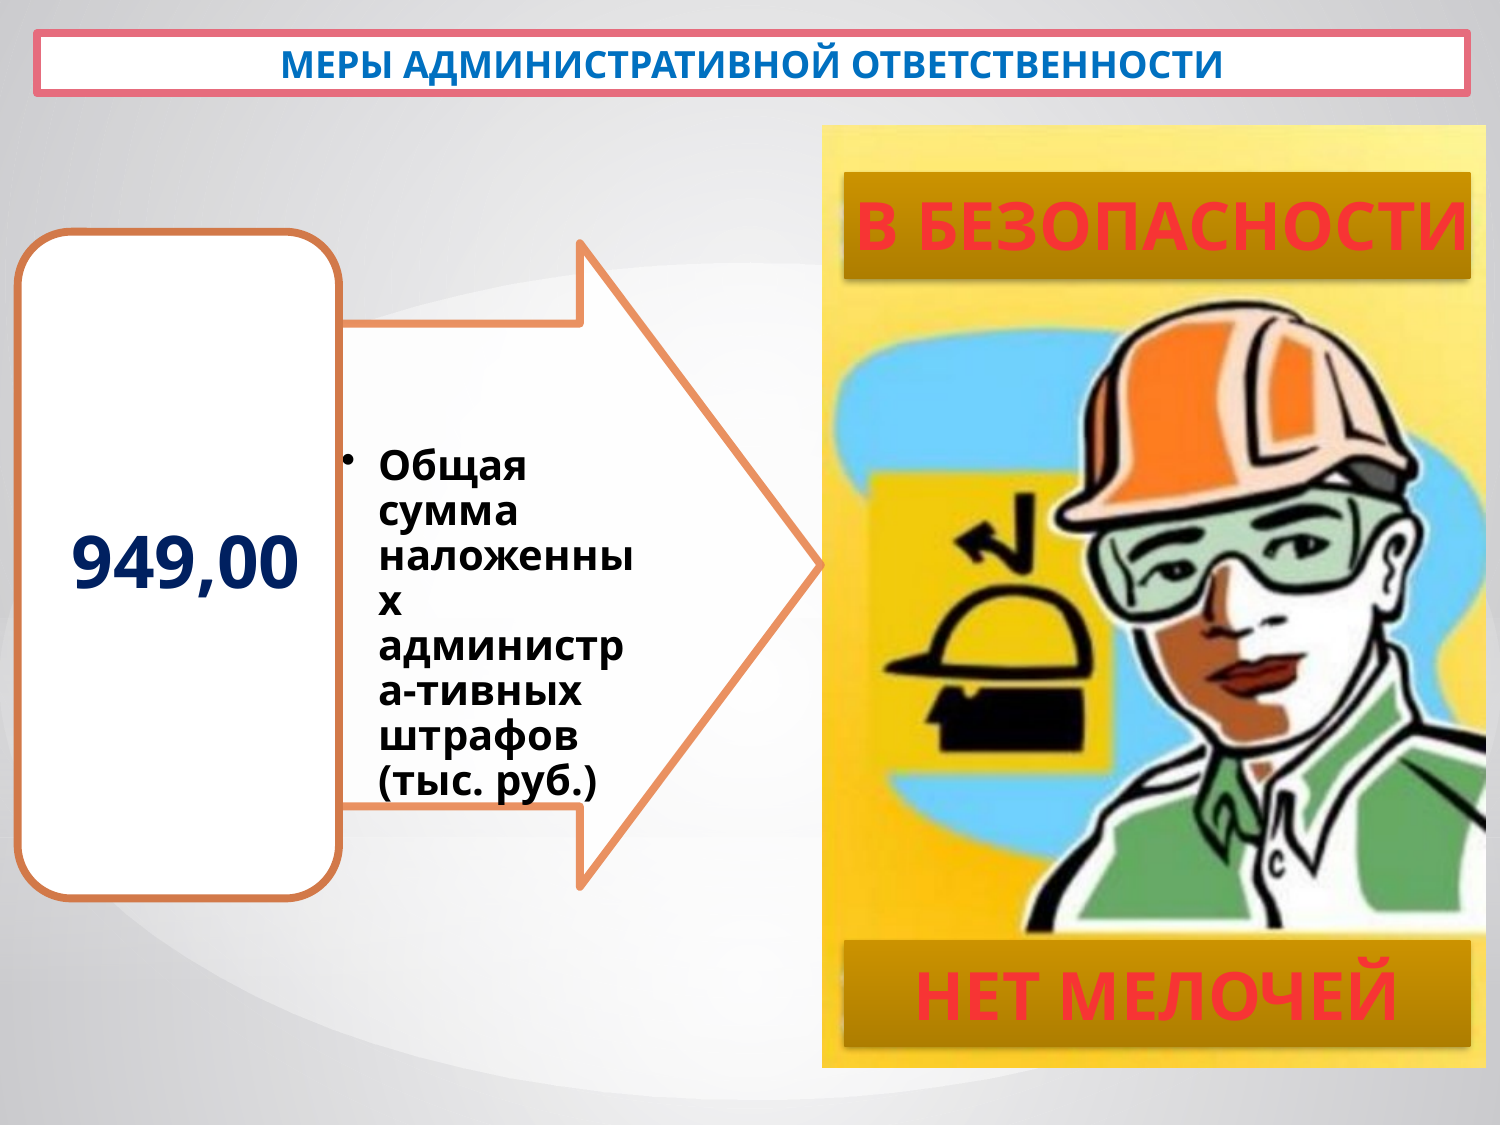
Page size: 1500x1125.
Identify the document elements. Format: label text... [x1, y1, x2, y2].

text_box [17, 231, 821, 899]
picture [822, 125, 1486, 1068]
text_box МЕРЫ АДМИНИСТРАТИВНОЙ ОТВЕТСТВЕННОСТИ [33, 29, 1471, 97]
